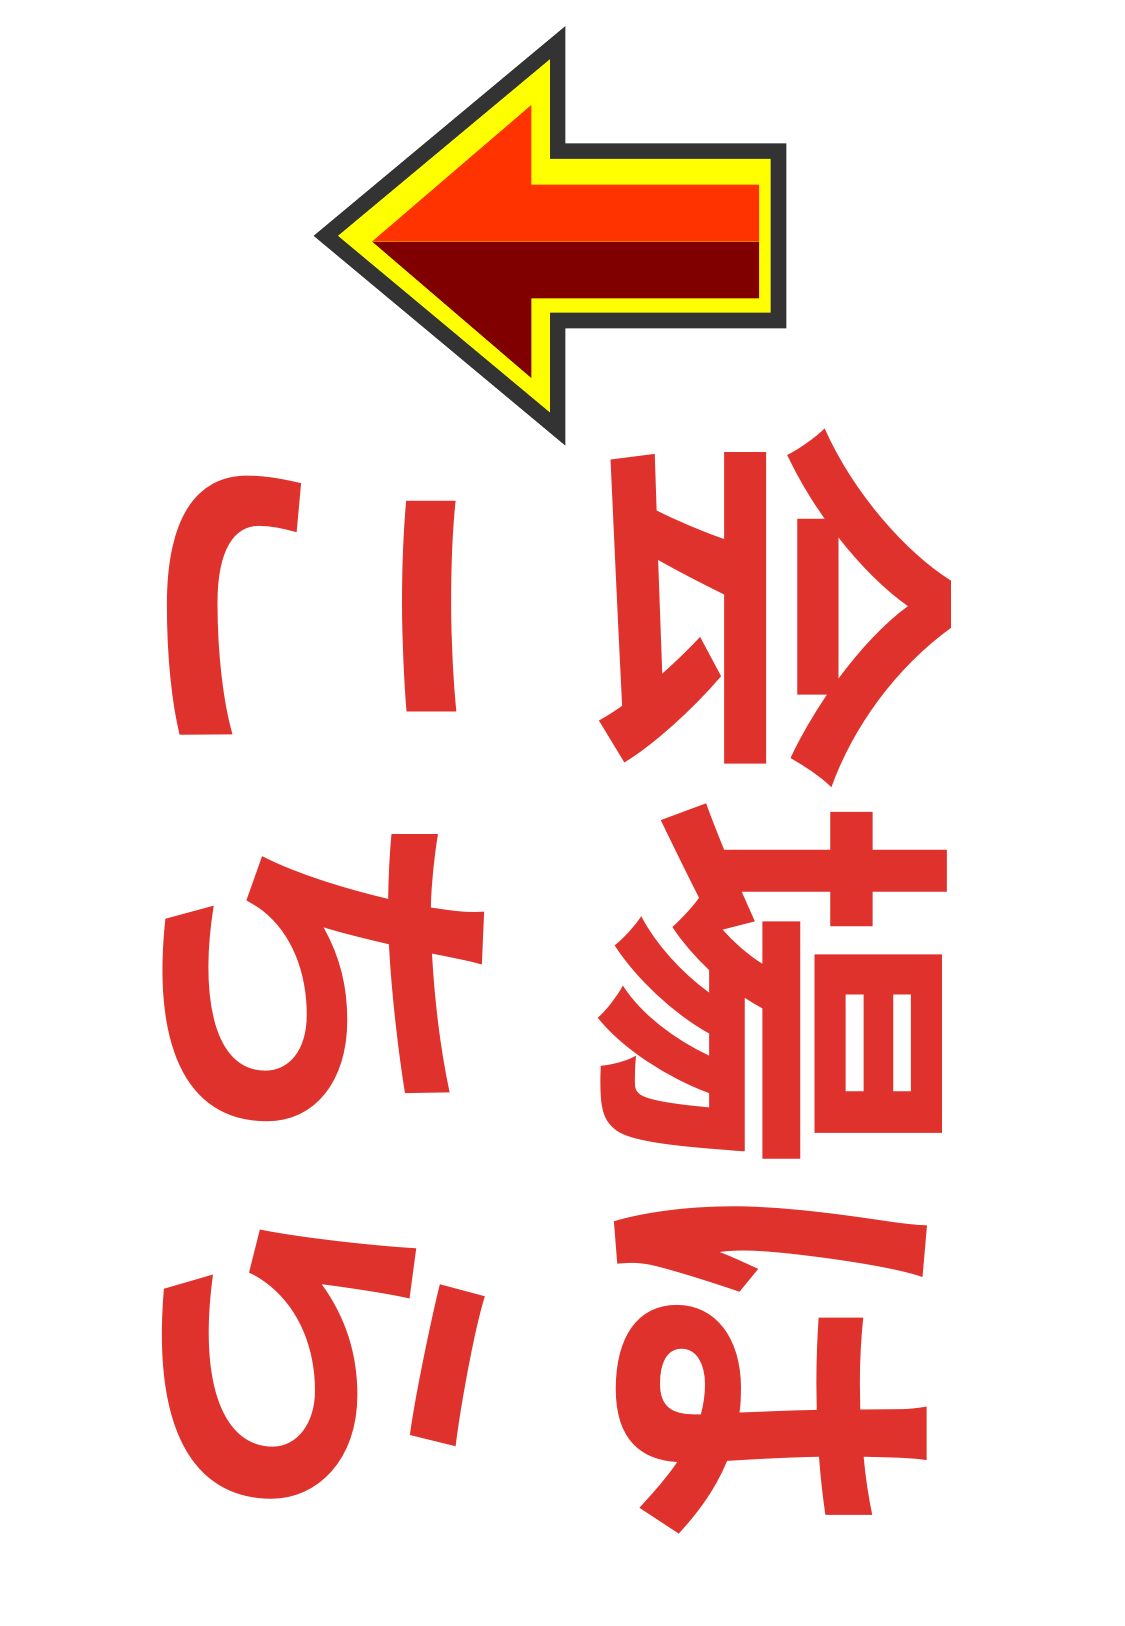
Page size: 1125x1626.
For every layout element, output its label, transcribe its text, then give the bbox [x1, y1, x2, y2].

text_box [337, 59, 771, 413]
text_box 会場は こちら [84, 411, 1024, 1603]
